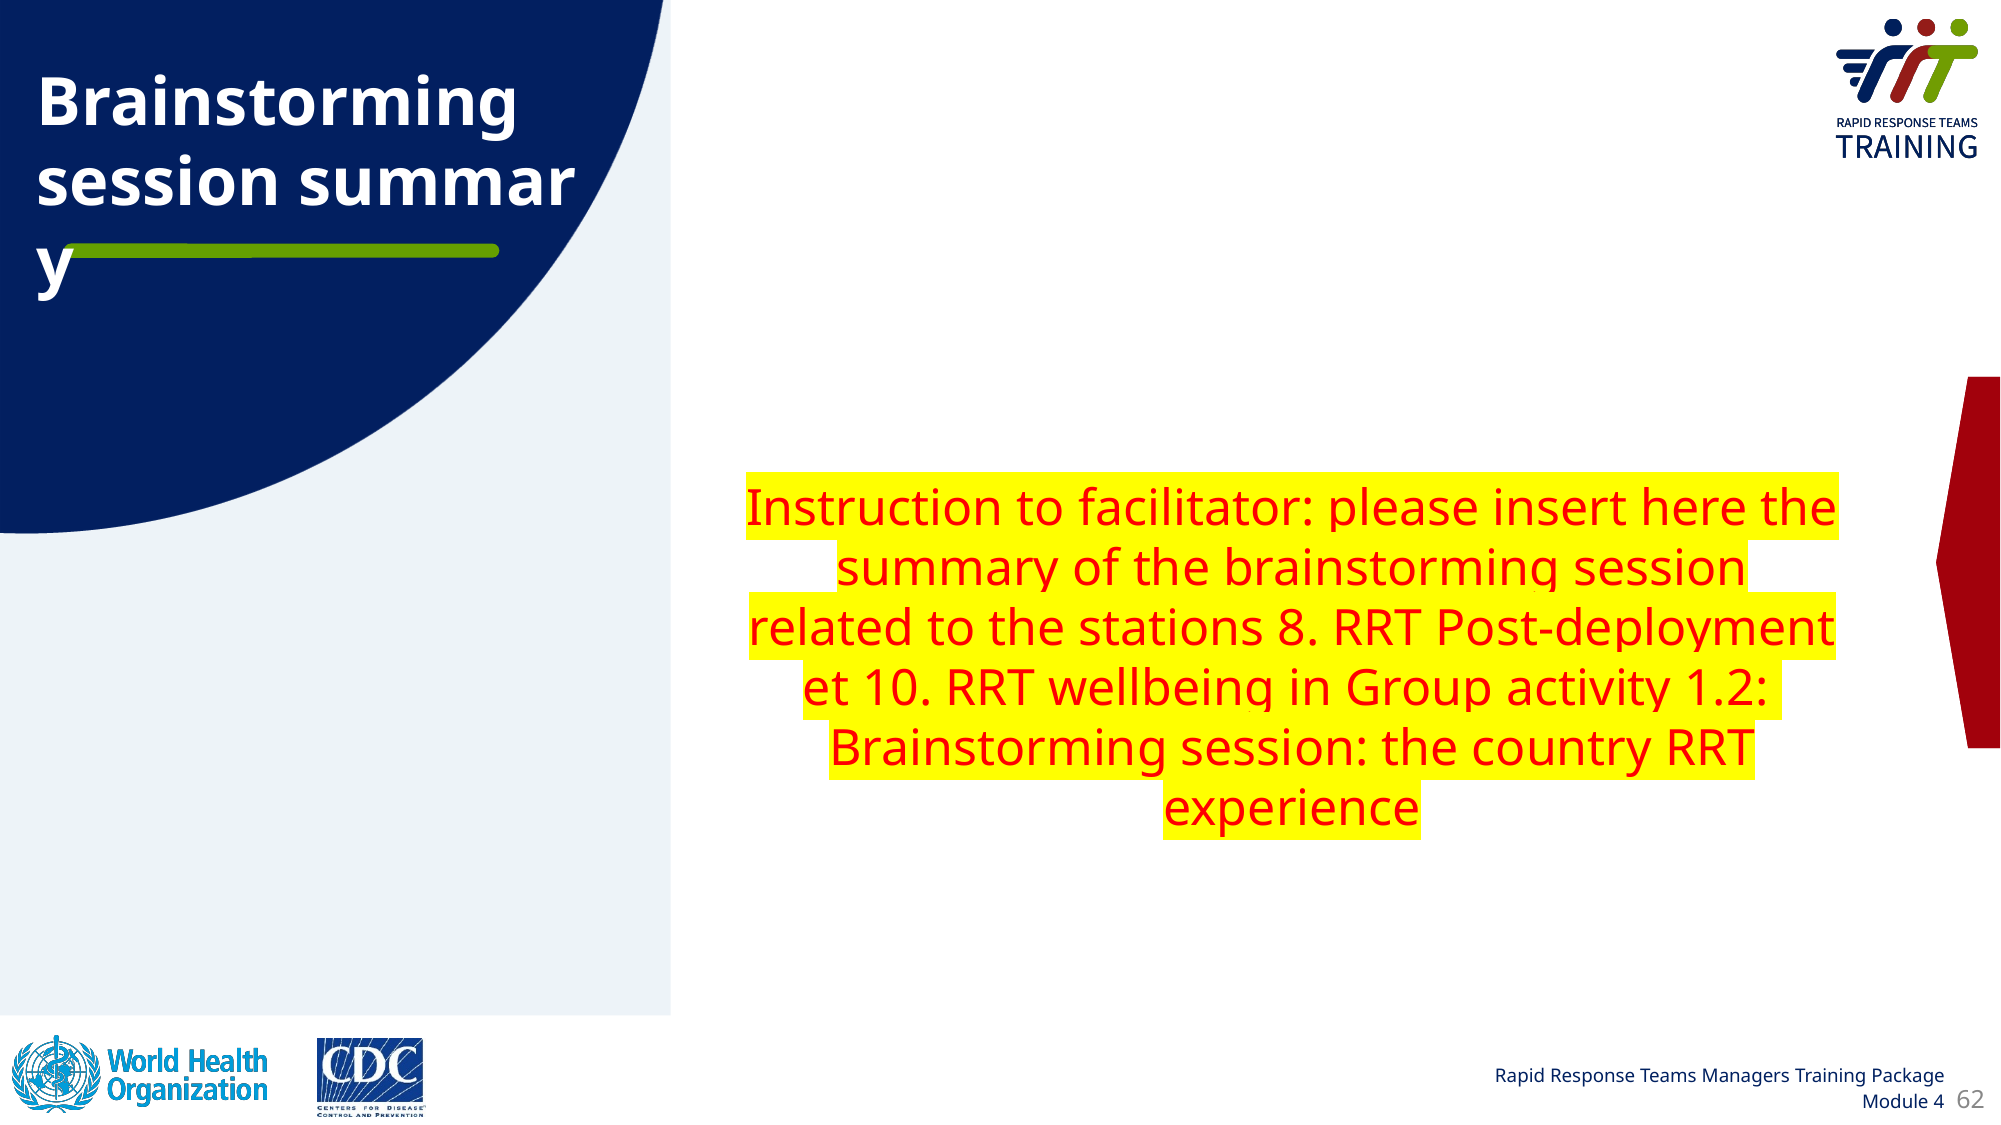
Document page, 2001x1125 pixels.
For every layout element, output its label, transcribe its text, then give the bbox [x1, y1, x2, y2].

picture [24, 1054, 36, 1087]
picture [22, 1062, 26, 1077]
text_box 62 [1557, 1075, 1993, 1121]
picture [36, 1088, 78, 1105]
picture [12, 1035, 54, 1068]
picture [50, 1108, 62, 1113]
picture [71, 1053, 90, 1091]
text_box Instruction to facilitator: please insert here the summary of the brainstorming session related to the stations 8. RRT Post-deployment et 10. RRT wellbeing in Group activity 1.2: Brainstorming session: the country RRT experience [714, 467, 1871, 984]
picture [1835, 19, 1978, 167]
picture [34, 1054, 43, 1078]
picture [40, 1062, 47, 1070]
picture [46, 1056, 54, 1062]
picture [12, 1083, 48, 1113]
picture [317, 1038, 426, 1117]
picture [0, 0, 670, 538]
picture [30, 1083, 37, 1091]
text_box [1936, 376, 2000, 749]
picture [59, 1035, 267, 1113]
text_box Brainstorming session summary [29, 51, 589, 306]
